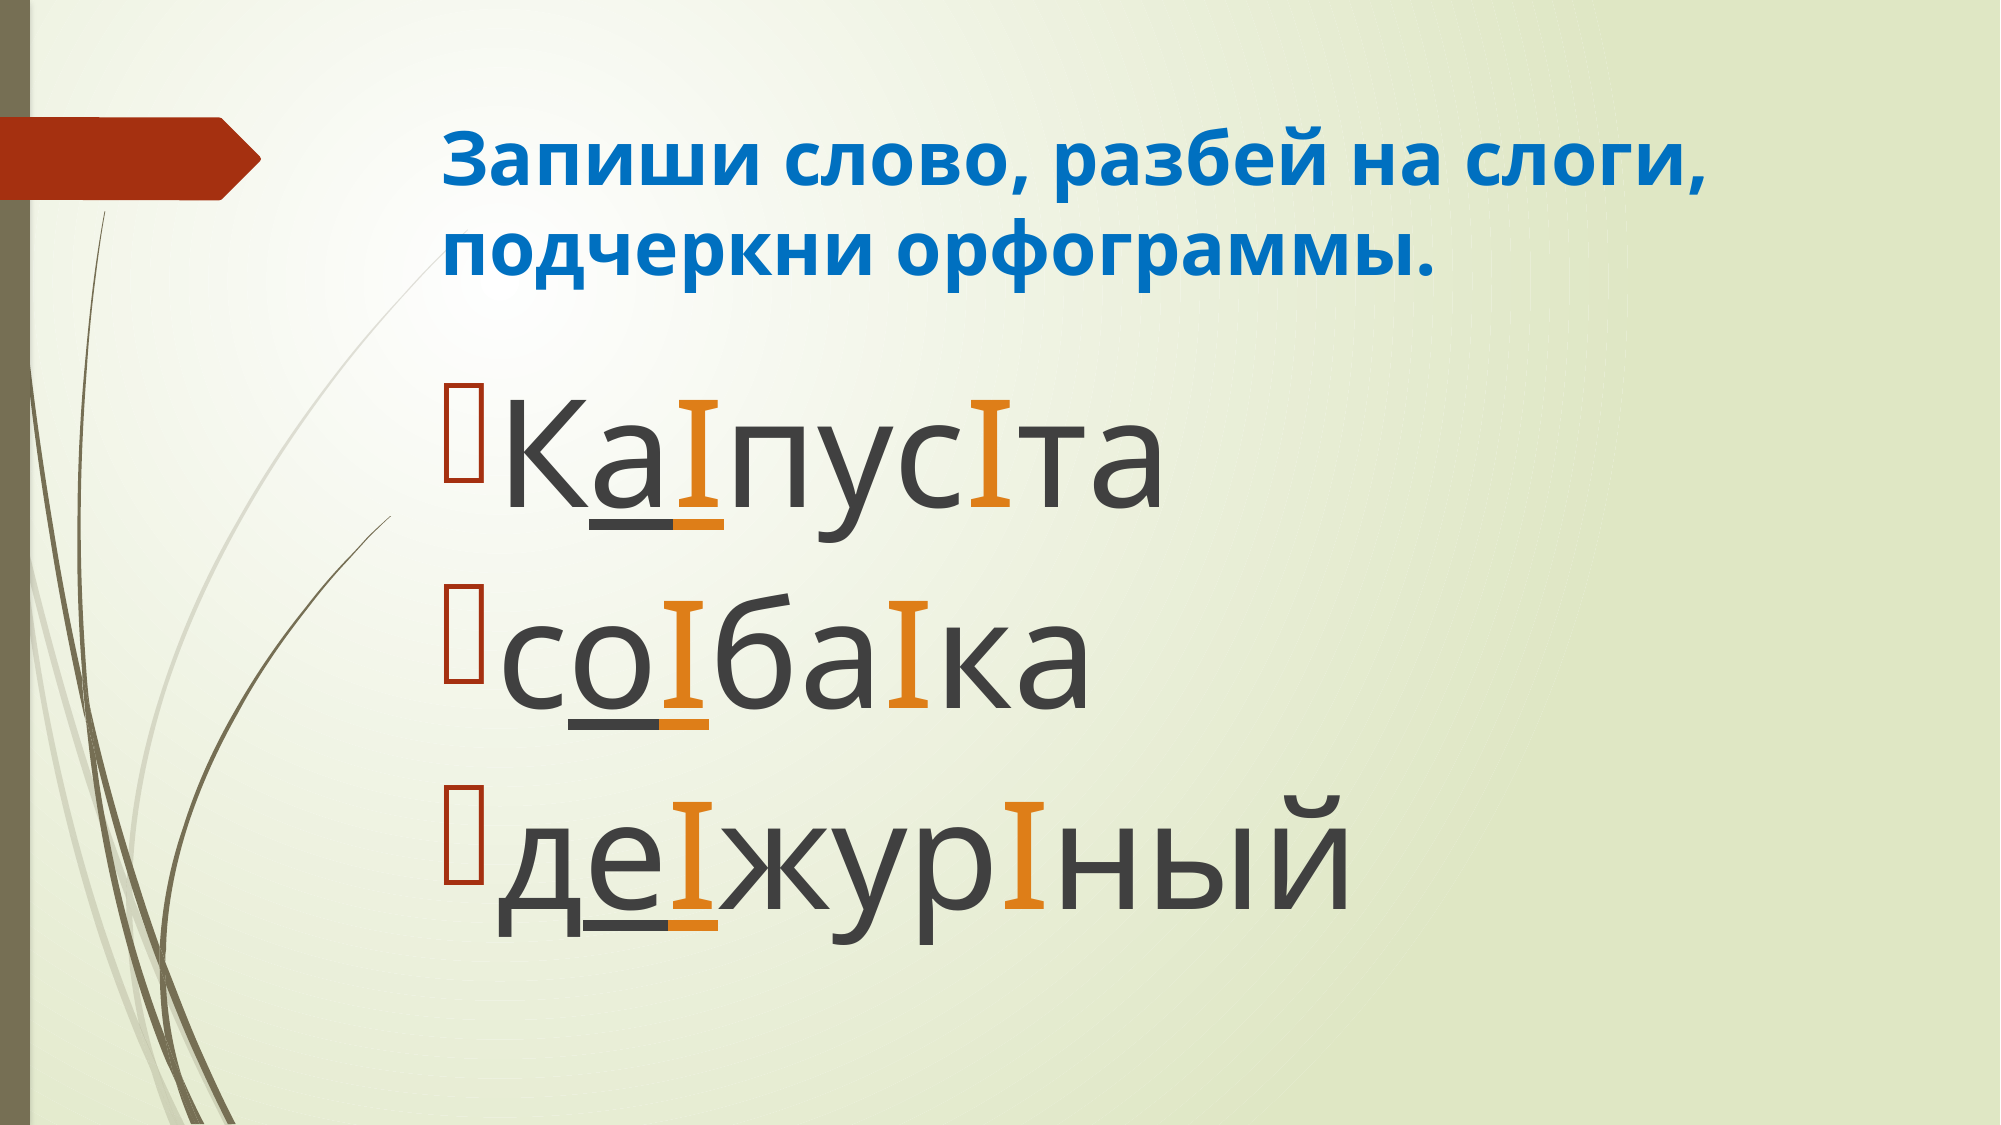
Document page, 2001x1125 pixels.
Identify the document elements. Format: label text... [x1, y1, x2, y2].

list КаIпусIта соIбаIка деIжурIный [424, 350, 1888, 1038]
title Запиши слово, разбей на слоги, подчеркни орфограммы. [425, 102, 1888, 313]
